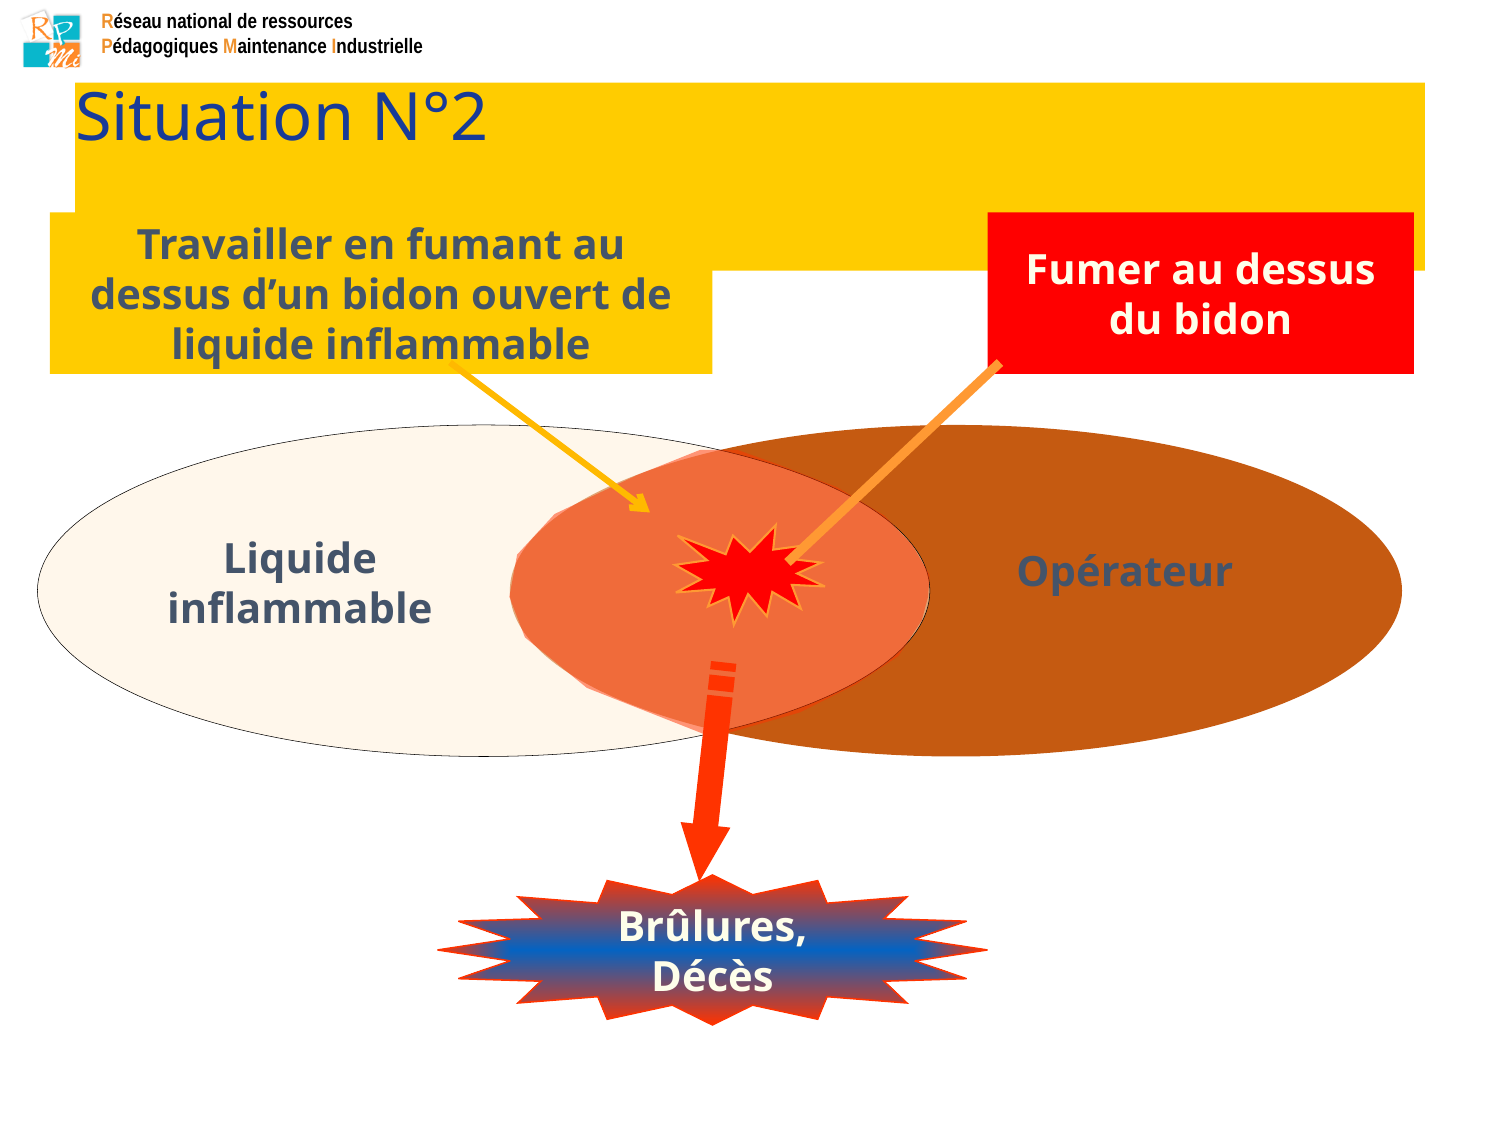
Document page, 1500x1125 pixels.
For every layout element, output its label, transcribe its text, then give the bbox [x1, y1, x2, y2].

text_box [681, 757, 730, 880]
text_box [674, 212, 1414, 625]
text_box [930, 625, 1403, 757]
title Situation N°2 [75, 82, 1425, 271]
picture [17, 7, 86, 72]
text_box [37, 424, 930, 757]
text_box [49, 212, 930, 738]
text_box Brûlures, Décès [437, 874, 988, 1025]
